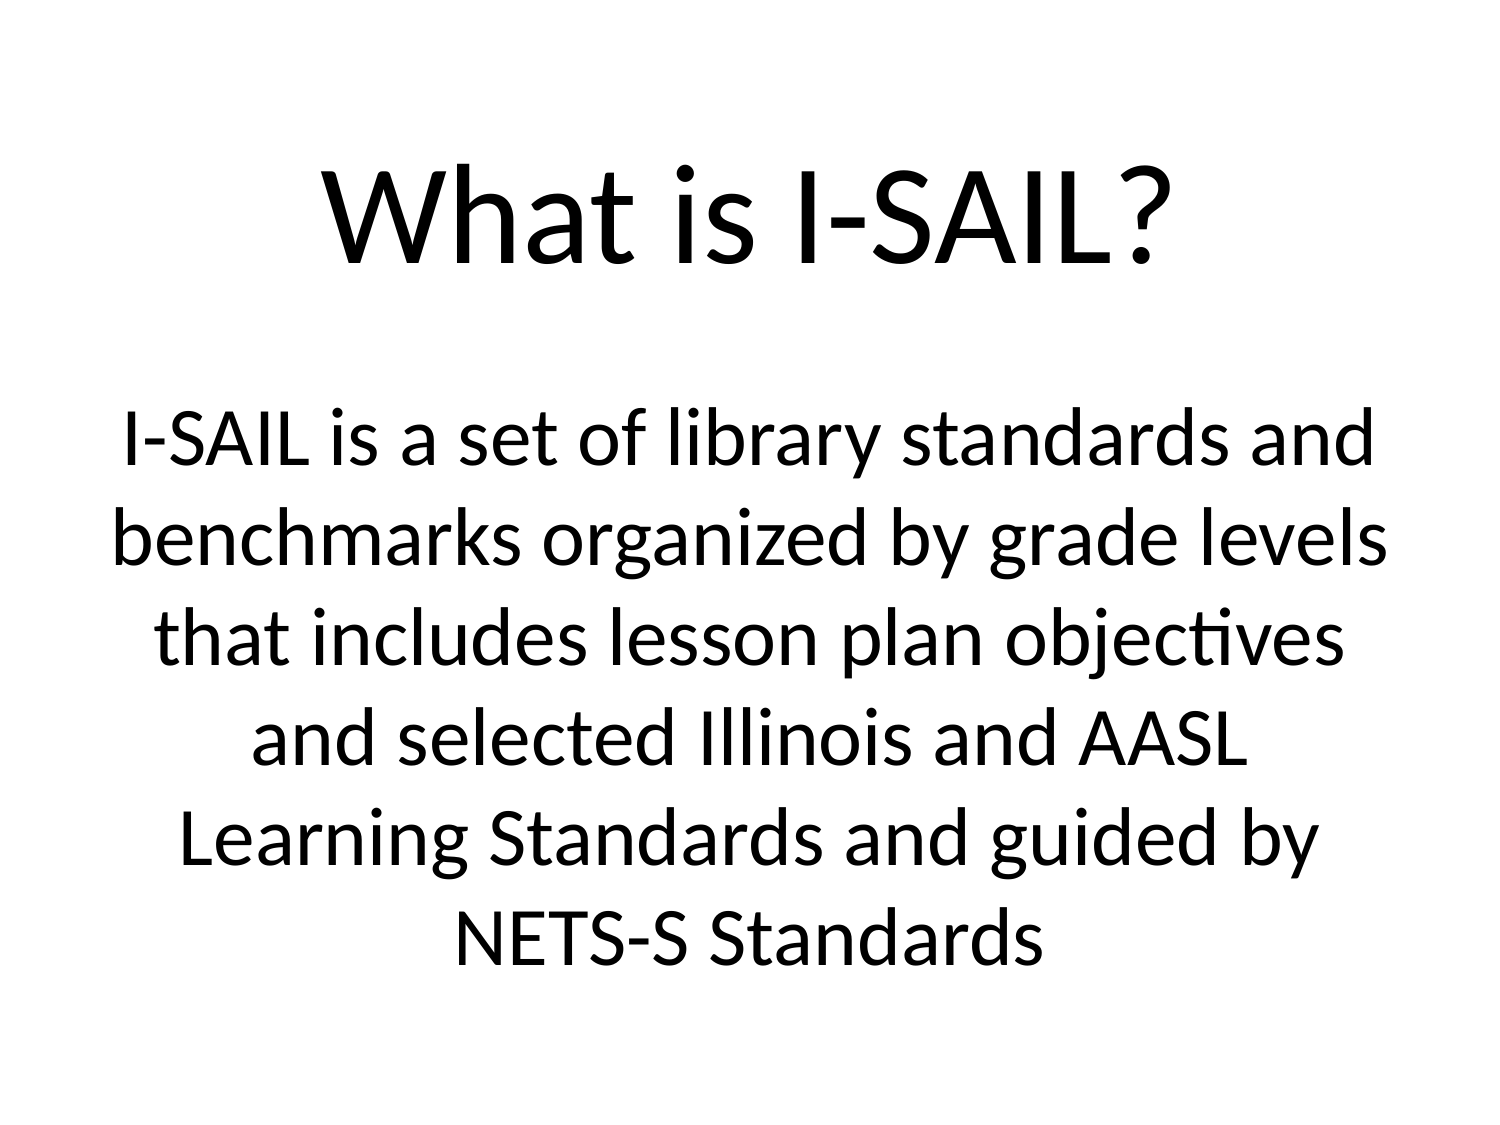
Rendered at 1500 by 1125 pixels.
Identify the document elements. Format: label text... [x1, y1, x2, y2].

title What is I-SAIL? [75, 112, 1425, 300]
text_box I-SAIL is a set of library standards and benchmarks organized by grade levels that includes lesson plan objectives and selected Illinois and AASL Learning Standards and guided by NETS-S Standards [87, 375, 1413, 1118]
